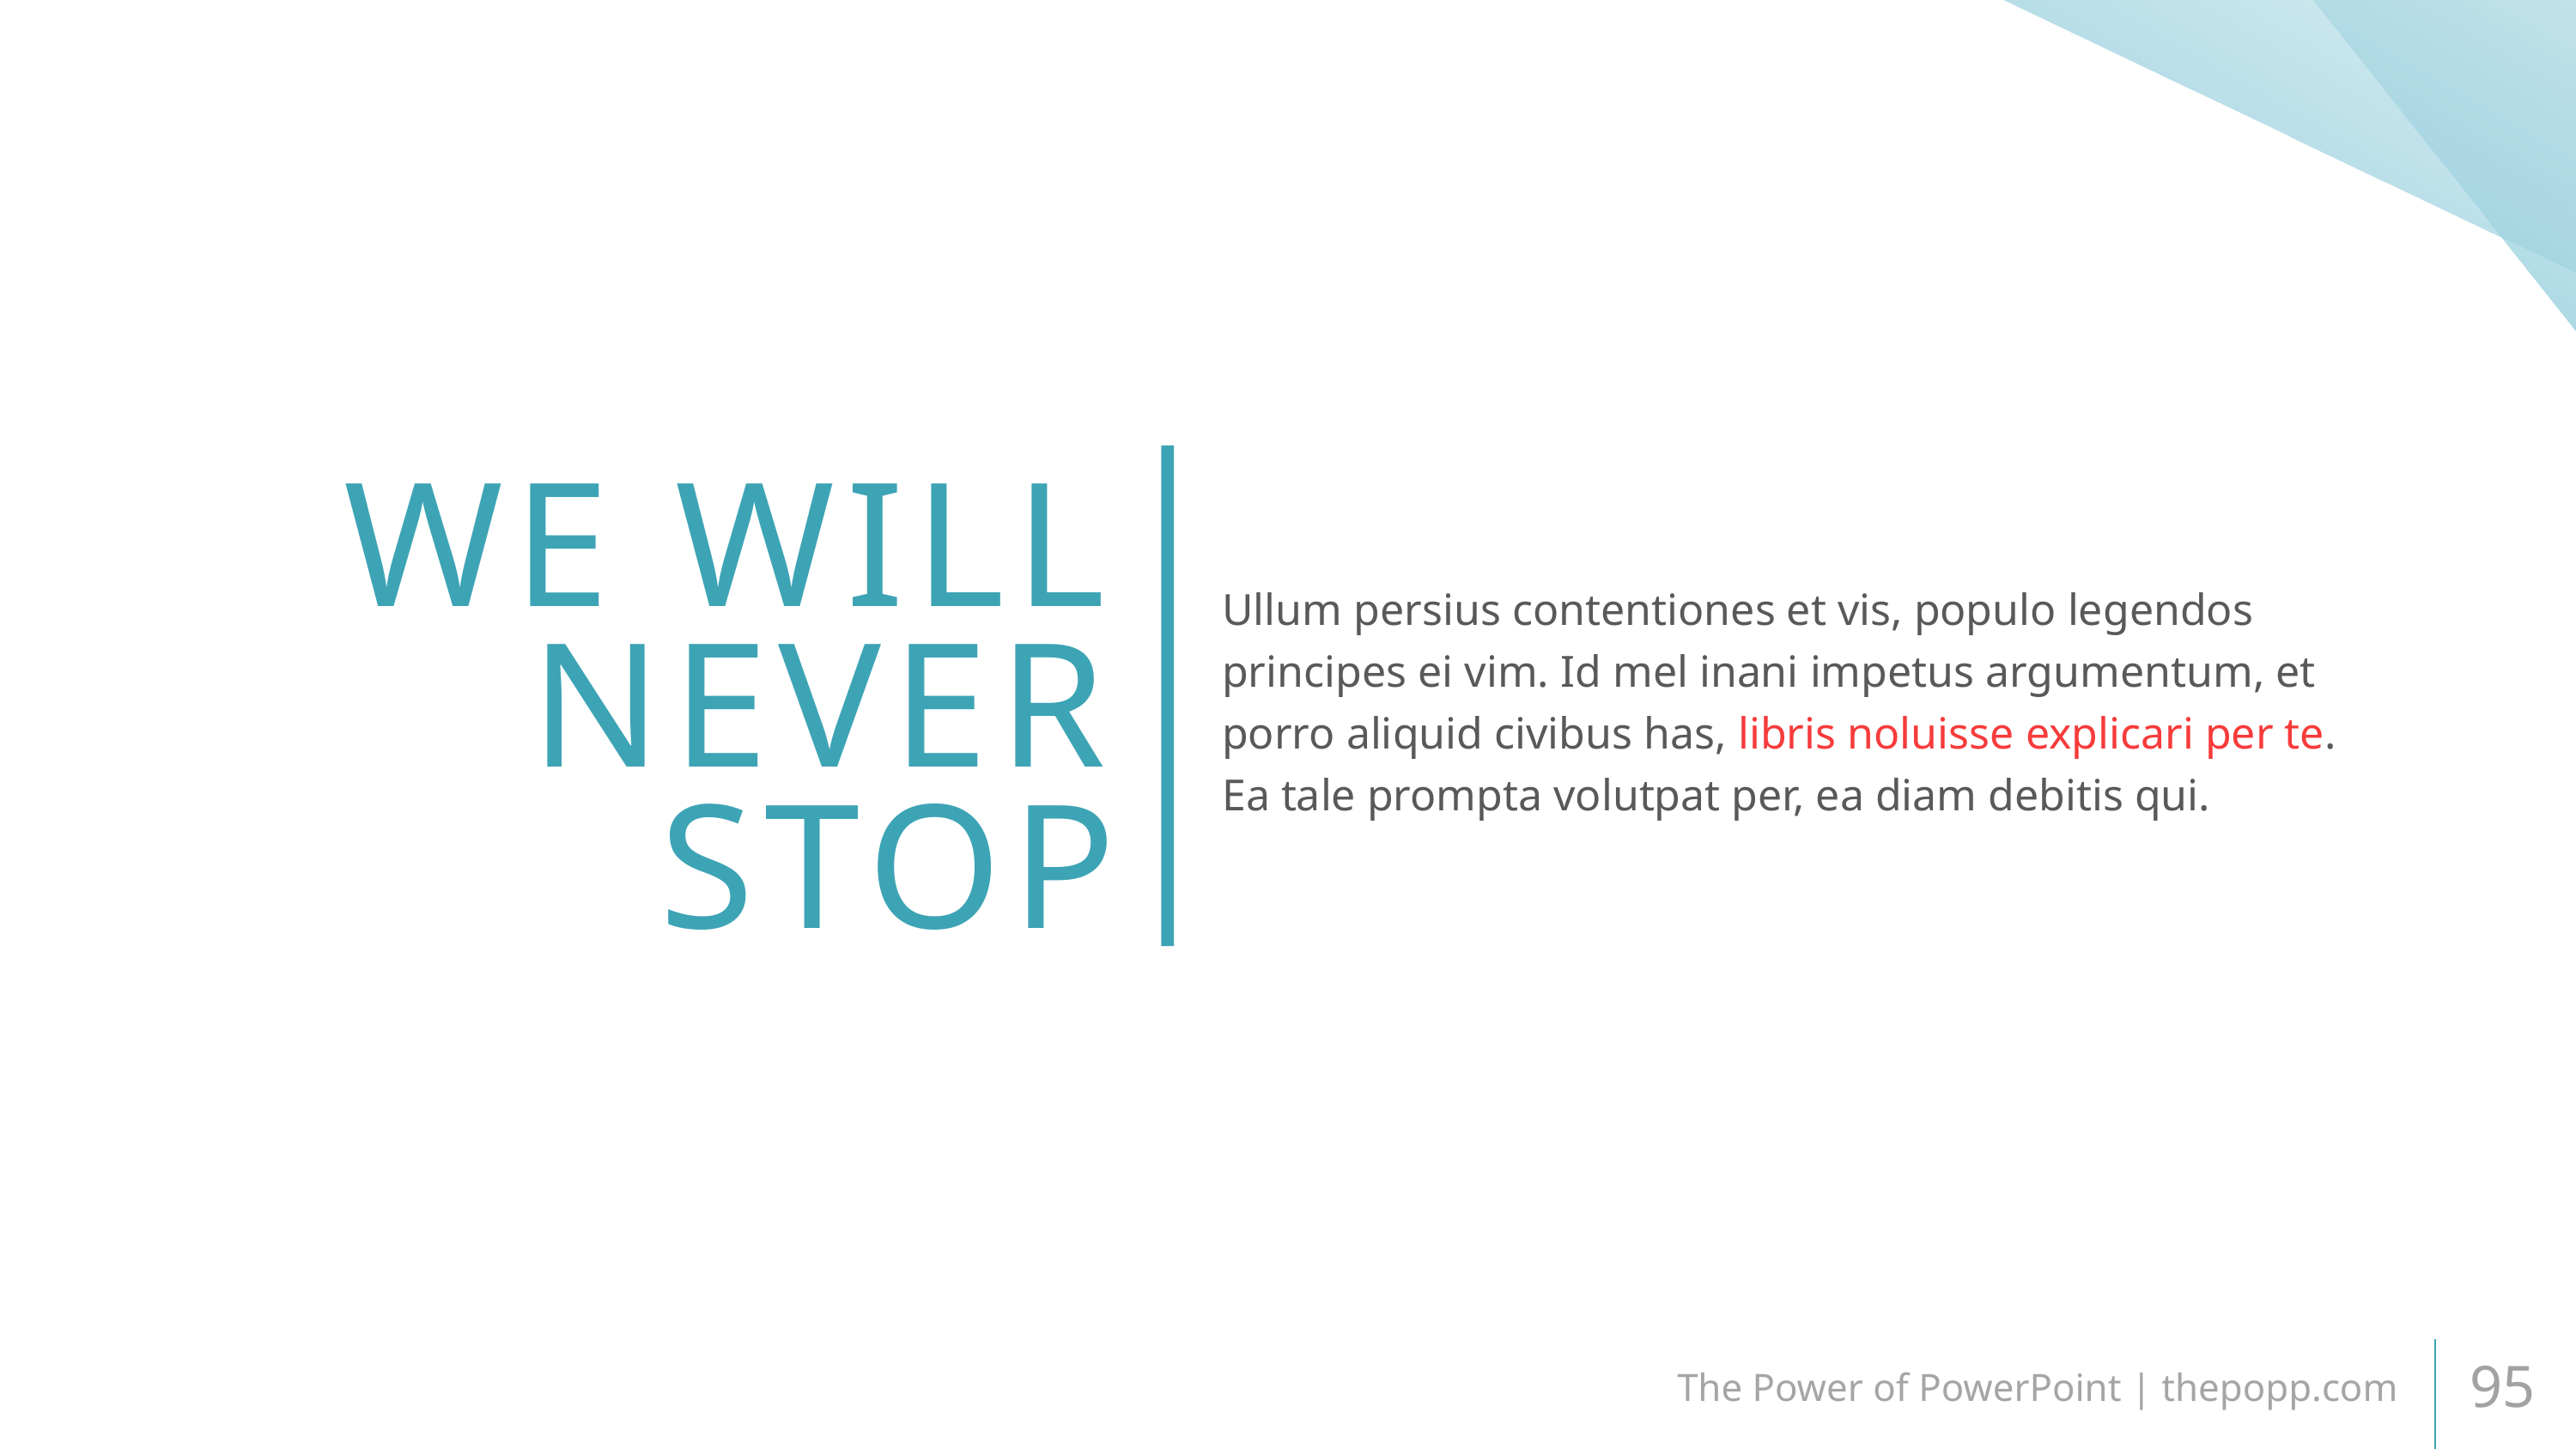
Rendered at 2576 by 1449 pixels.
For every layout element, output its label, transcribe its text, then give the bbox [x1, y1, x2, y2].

slide_number 95 [2446, 1350, 2575, 1428]
list Ullum persius contentiones et vis, populo legendos principes ei vim. Id mel inani impetus argumentum, et porro aliquid civibus has, libris noluisse explicari per te. Ea tale prompta volutpat per, ea diam debitis qui. [1199, 467, 2397, 925]
footer The Power of PowerPoint | thepopp.com [1326, 1350, 2421, 1428]
title WE WILL NEVER STOP [76, 470, 1130, 972]
